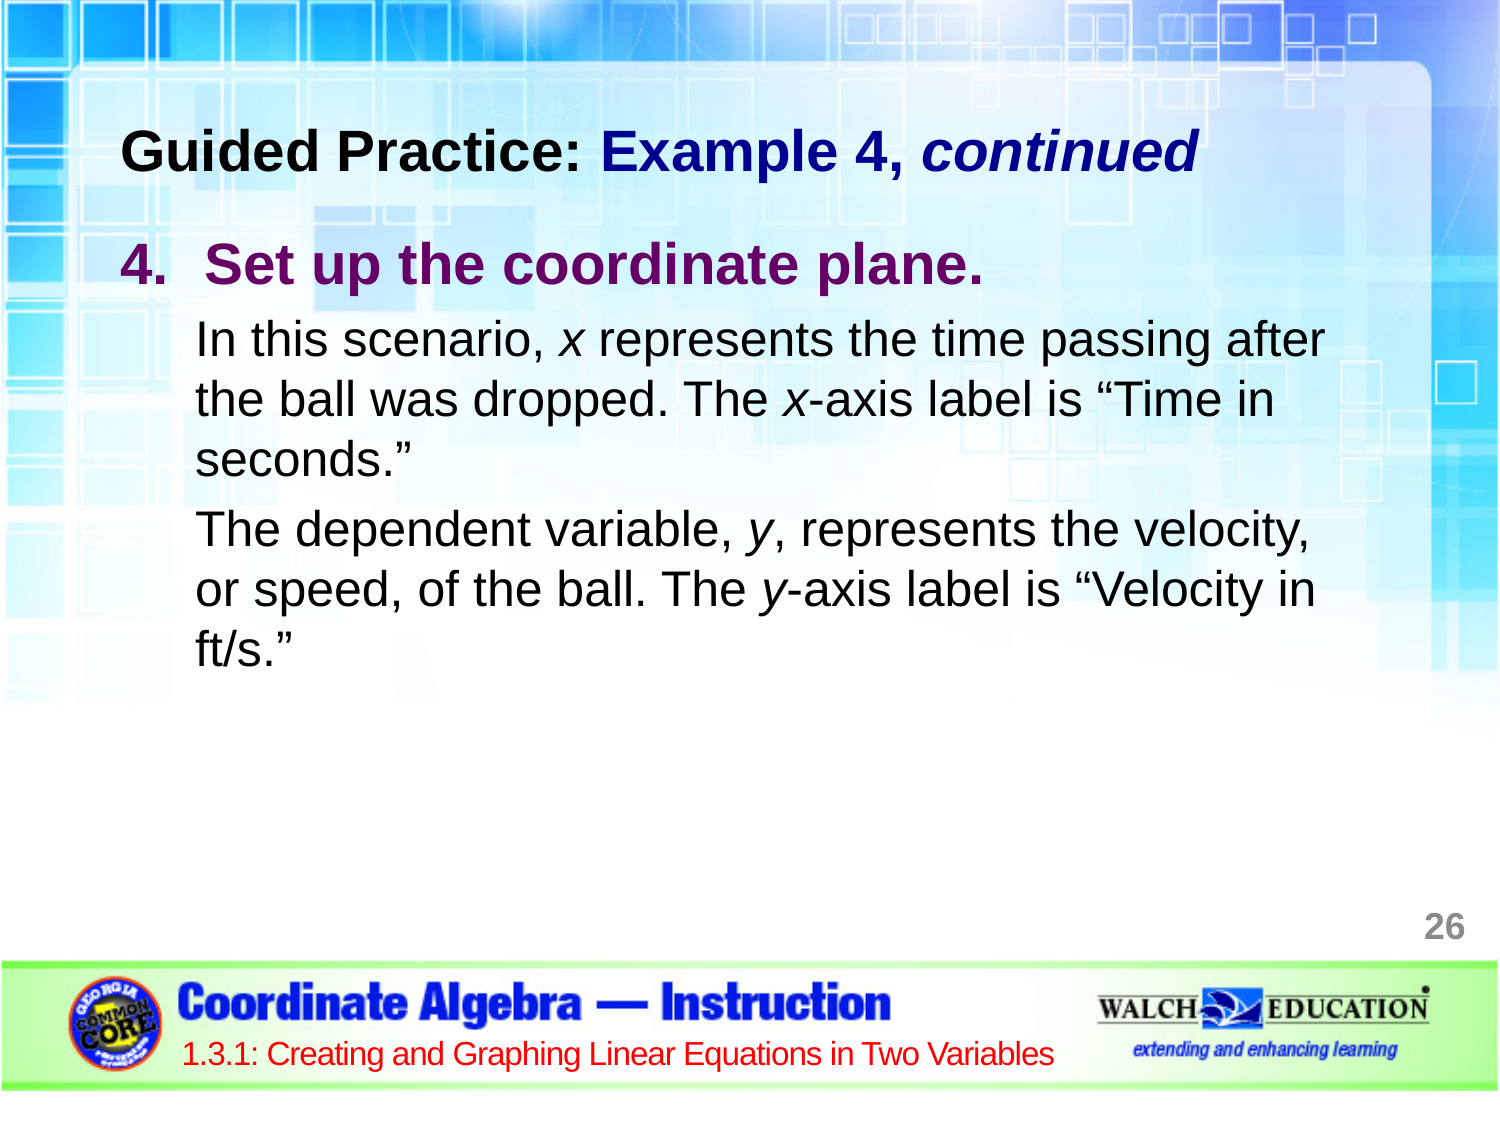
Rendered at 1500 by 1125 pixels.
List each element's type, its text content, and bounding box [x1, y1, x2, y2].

picture [1, 0, 1500, 1091]
slide_number 26 [1361, 901, 1481, 949]
list 1.3.1: Creating and Graphing Linear Equations in Two Variables [166, 1024, 1186, 1074]
subtitle Guided Practice: Example 4, continued Set up the coordinate plane. In this scenario, x represents the time passing after the ball was dropped. The x-axis label is “Time in seconds.” The dependent variable, y, represents the velocity, or speed, of the ball. The y-axis label is “Velocity in ft/s.” [105, 105, 1348, 925]
